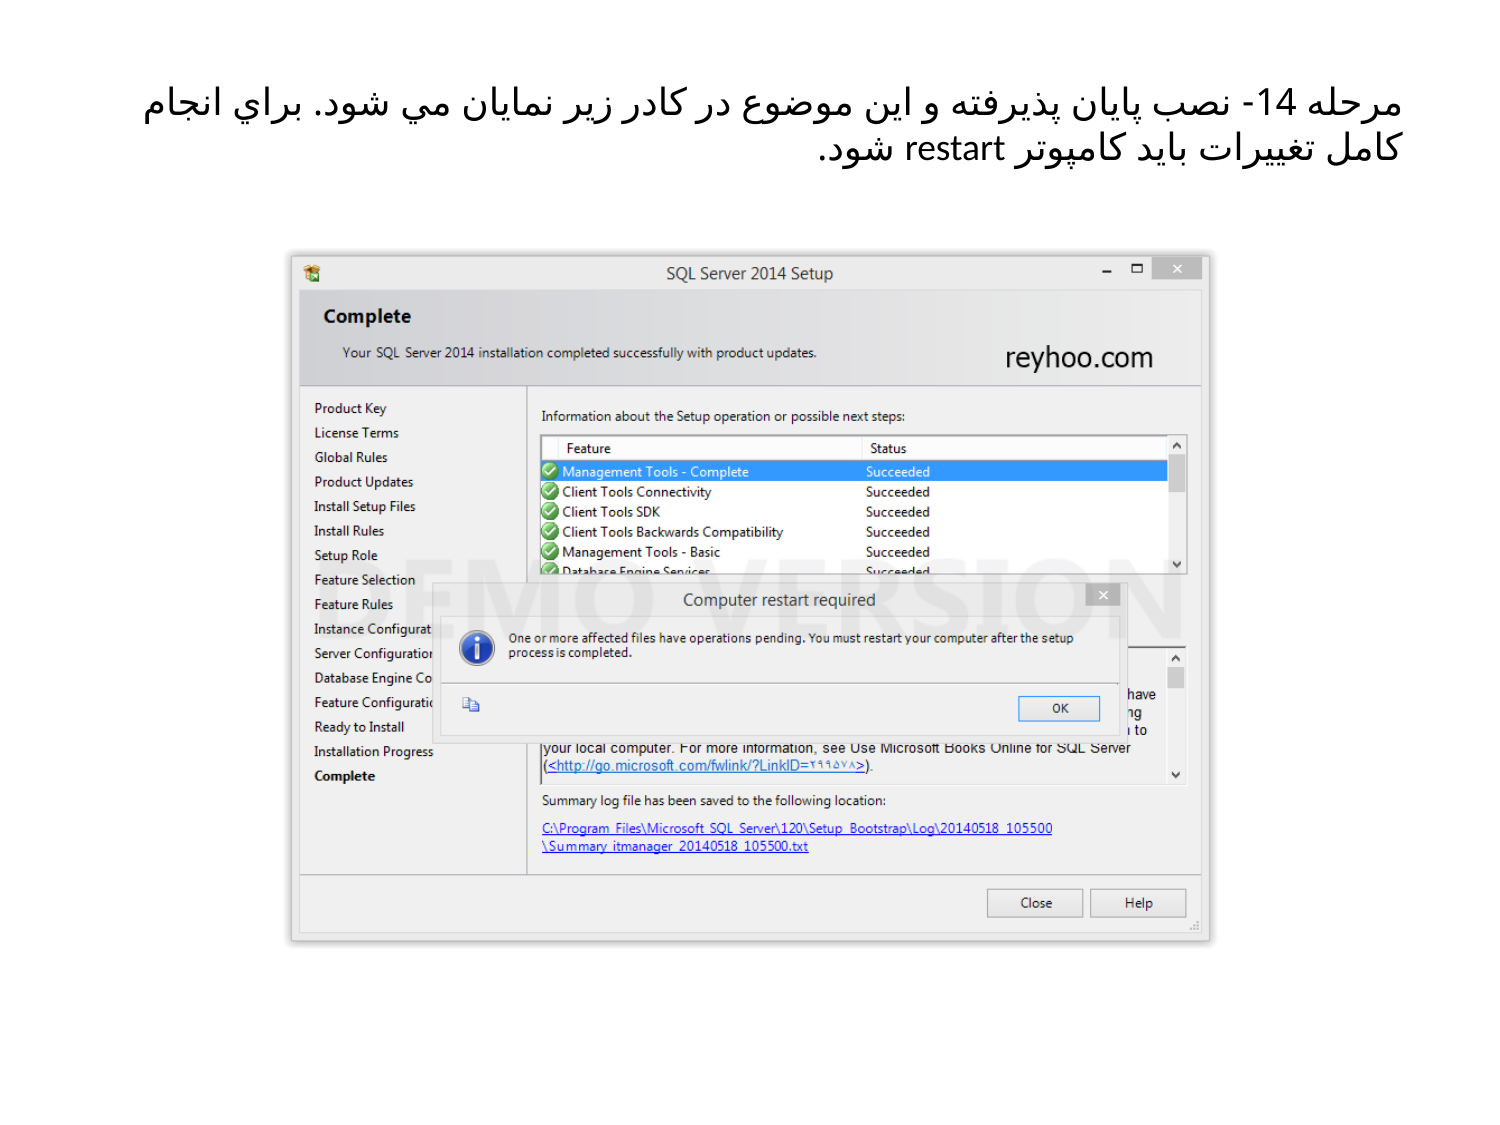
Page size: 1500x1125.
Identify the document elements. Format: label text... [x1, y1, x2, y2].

text_box مرحله 14- نصب پايان پذيرفته و اين موضوع در كادر زير نمايان مي شود. براي انجام كامل تغييرات بايد كامپوتر restart شود. [70, 70, 1418, 175]
picture [280, 245, 1219, 950]
